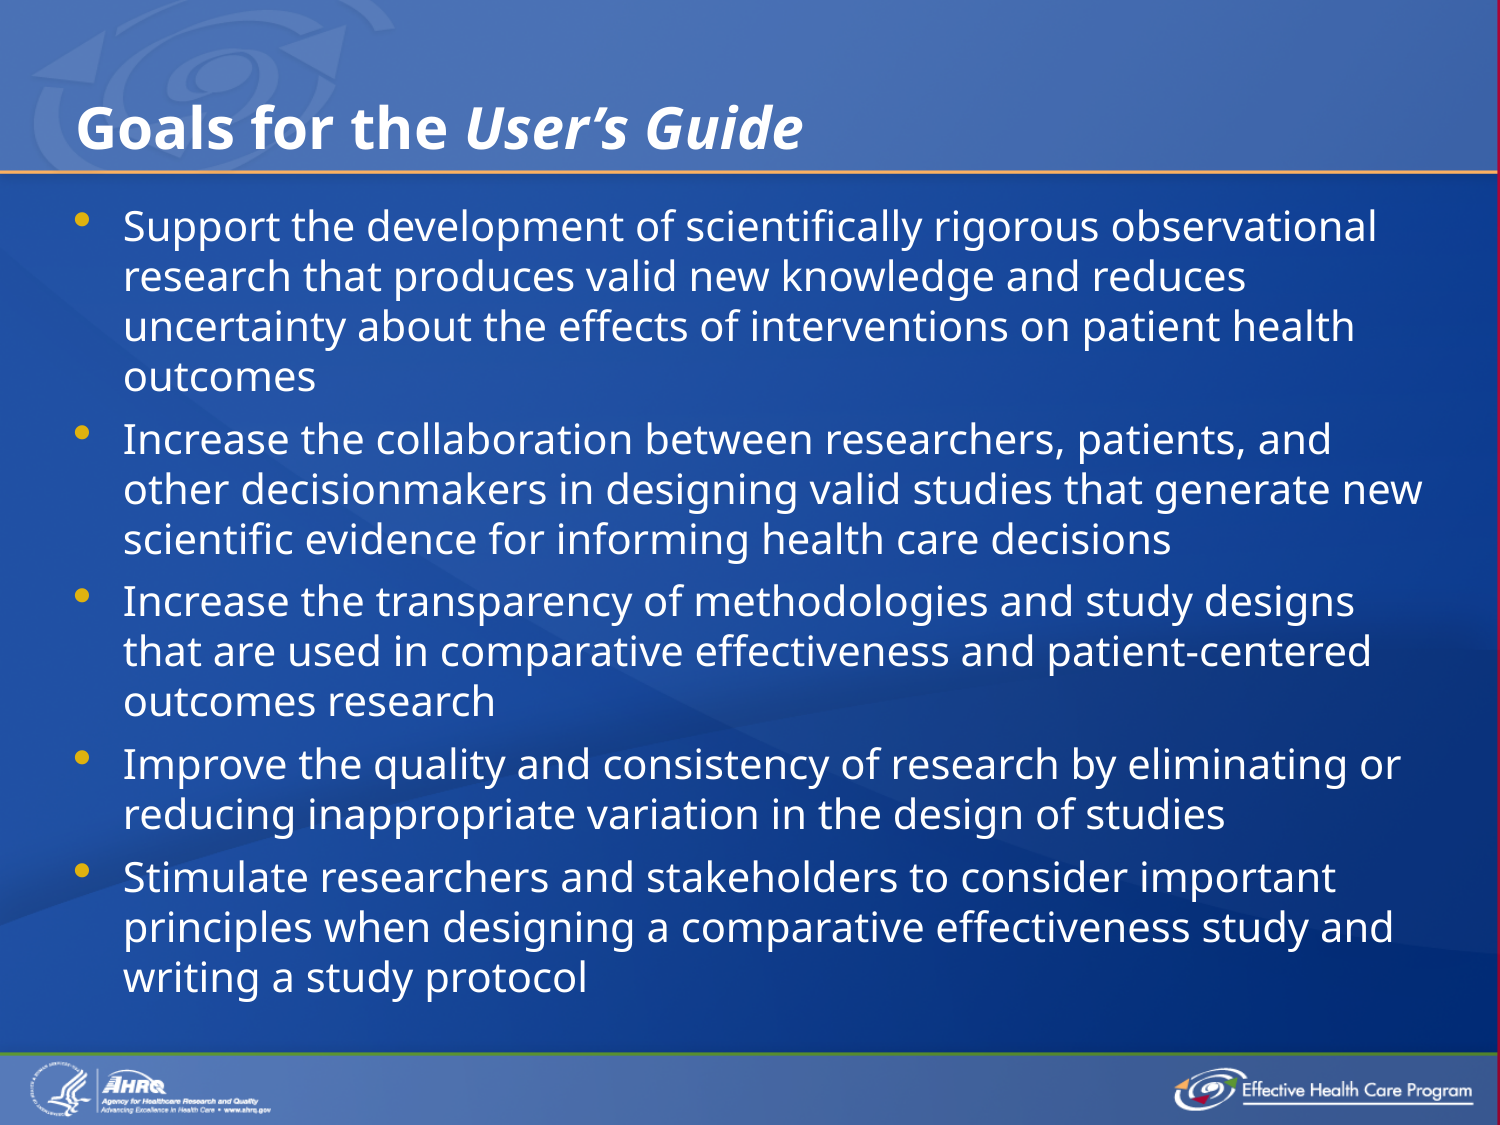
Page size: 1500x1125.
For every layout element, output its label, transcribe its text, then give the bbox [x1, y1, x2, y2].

list Support the development of scientifically rigorous observational research that produces valid new knowledge and reduces uncertainty about the effects of interventions on patient health outcomes Increase the collaboration between researchers, patients, and other decisionmakers in designing valid studies that generate new scientific evidence for informing health care decisions Increase the transparency of methodologies and study designs that are used in comparative effectiveness and patient-centered outcomes research Improve the quality and consistency of research by eliminating or reducing inappropriate variation in the design of studies Stimulate researchers and stakeholders to consider important principles when designing a comparative effectiveness study and writing a study protocol [75, 200, 1425, 992]
title Goals for the User’s Guide [75, 21, 1425, 163]
picture [0, 0, 1500, 1125]
